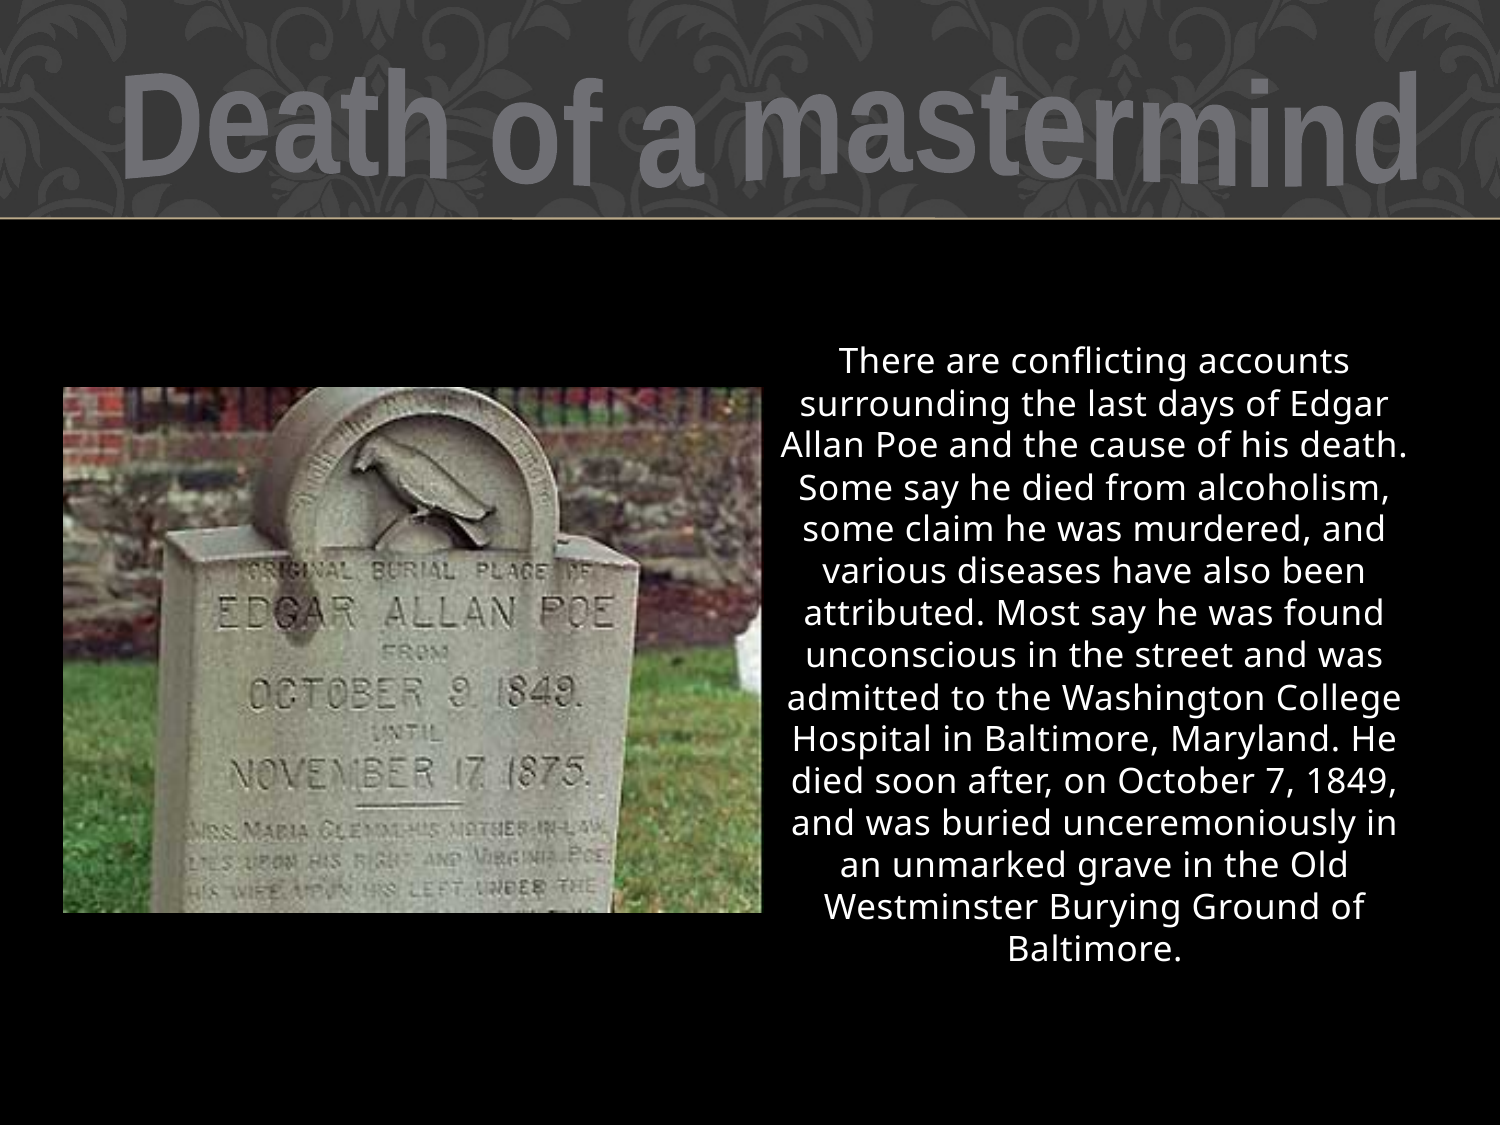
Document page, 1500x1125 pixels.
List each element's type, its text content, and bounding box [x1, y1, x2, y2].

list There are conflicting accounts surrounding the last days of Edgar Allan Poe and the cause of his death. Some say he died from alcoholism, some claim he was murdered, and various diseases have also been attributed. Most say he was found unconscious in the street and was admitted to the Washington College Hospital in Baltimore, Maryland. He died soon after, on October 7, 1849, and was buried unceremoniously in an unmarked grave in the Old Westminster Burying Ground of Baltimore. [765, 331, 1425, 989]
picture [63, 387, 764, 913]
